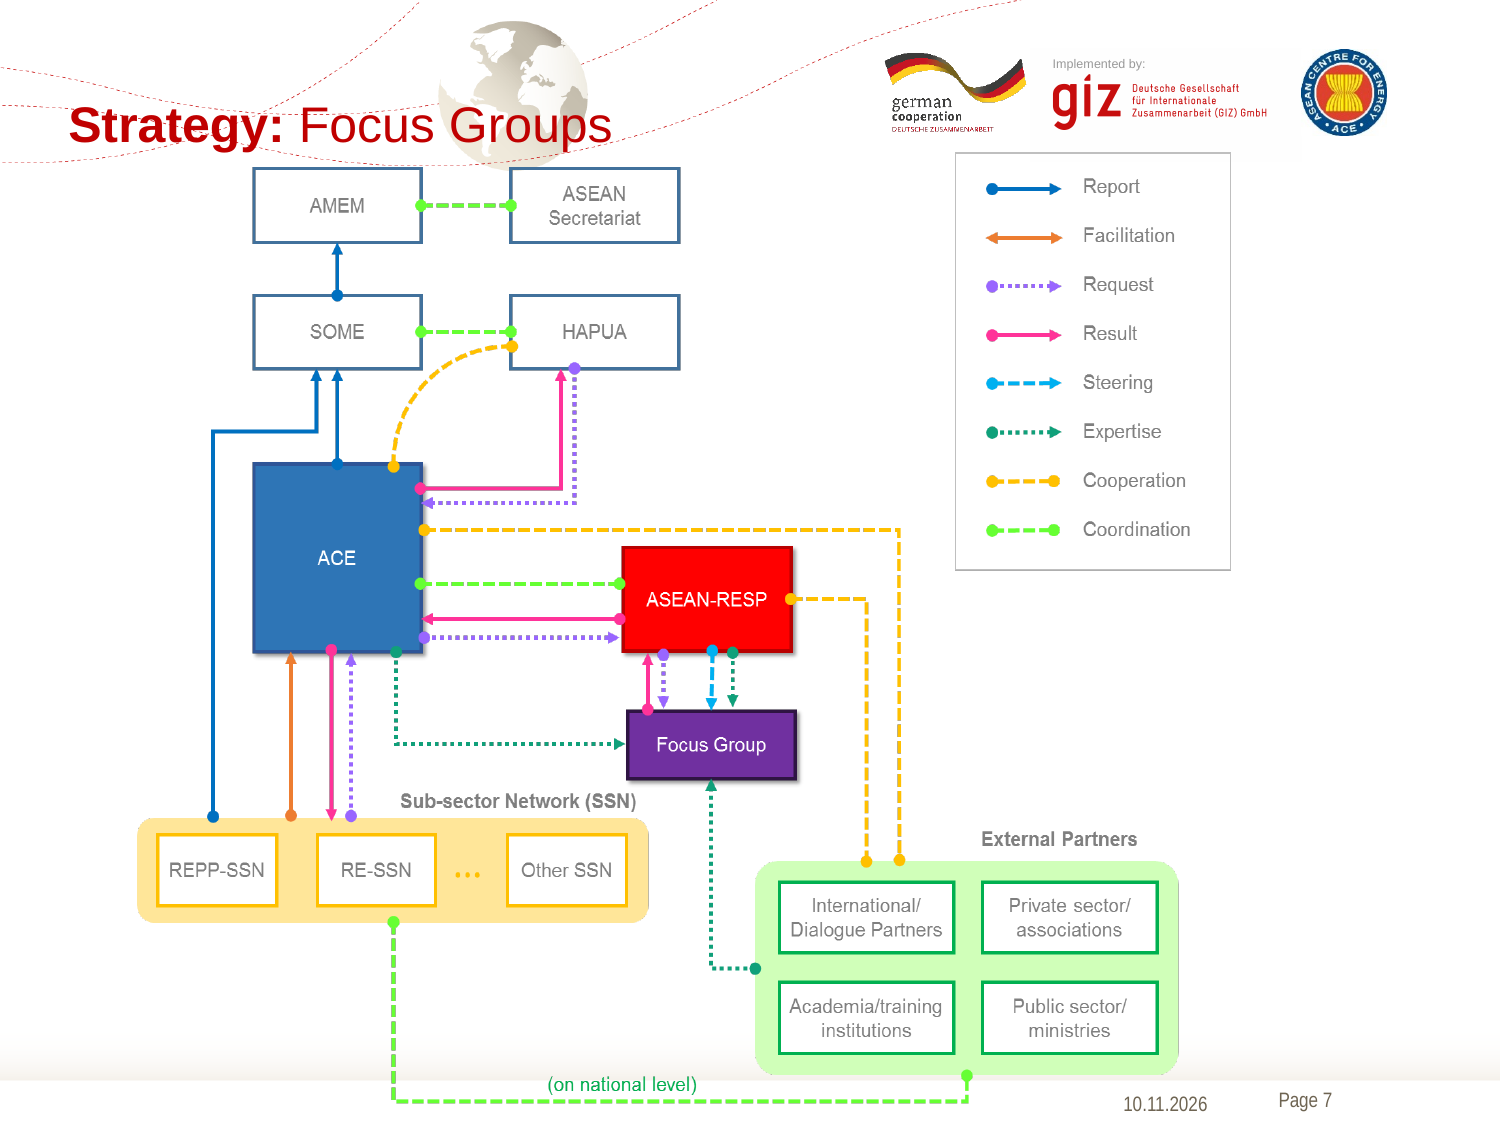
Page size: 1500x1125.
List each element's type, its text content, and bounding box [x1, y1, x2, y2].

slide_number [1108, 1082, 1322, 1125]
picture [0, 0, 1500, 184]
picture [0, 151, 1500, 1108]
text_box Strategy: Focus Groups [53, 85, 1422, 187]
